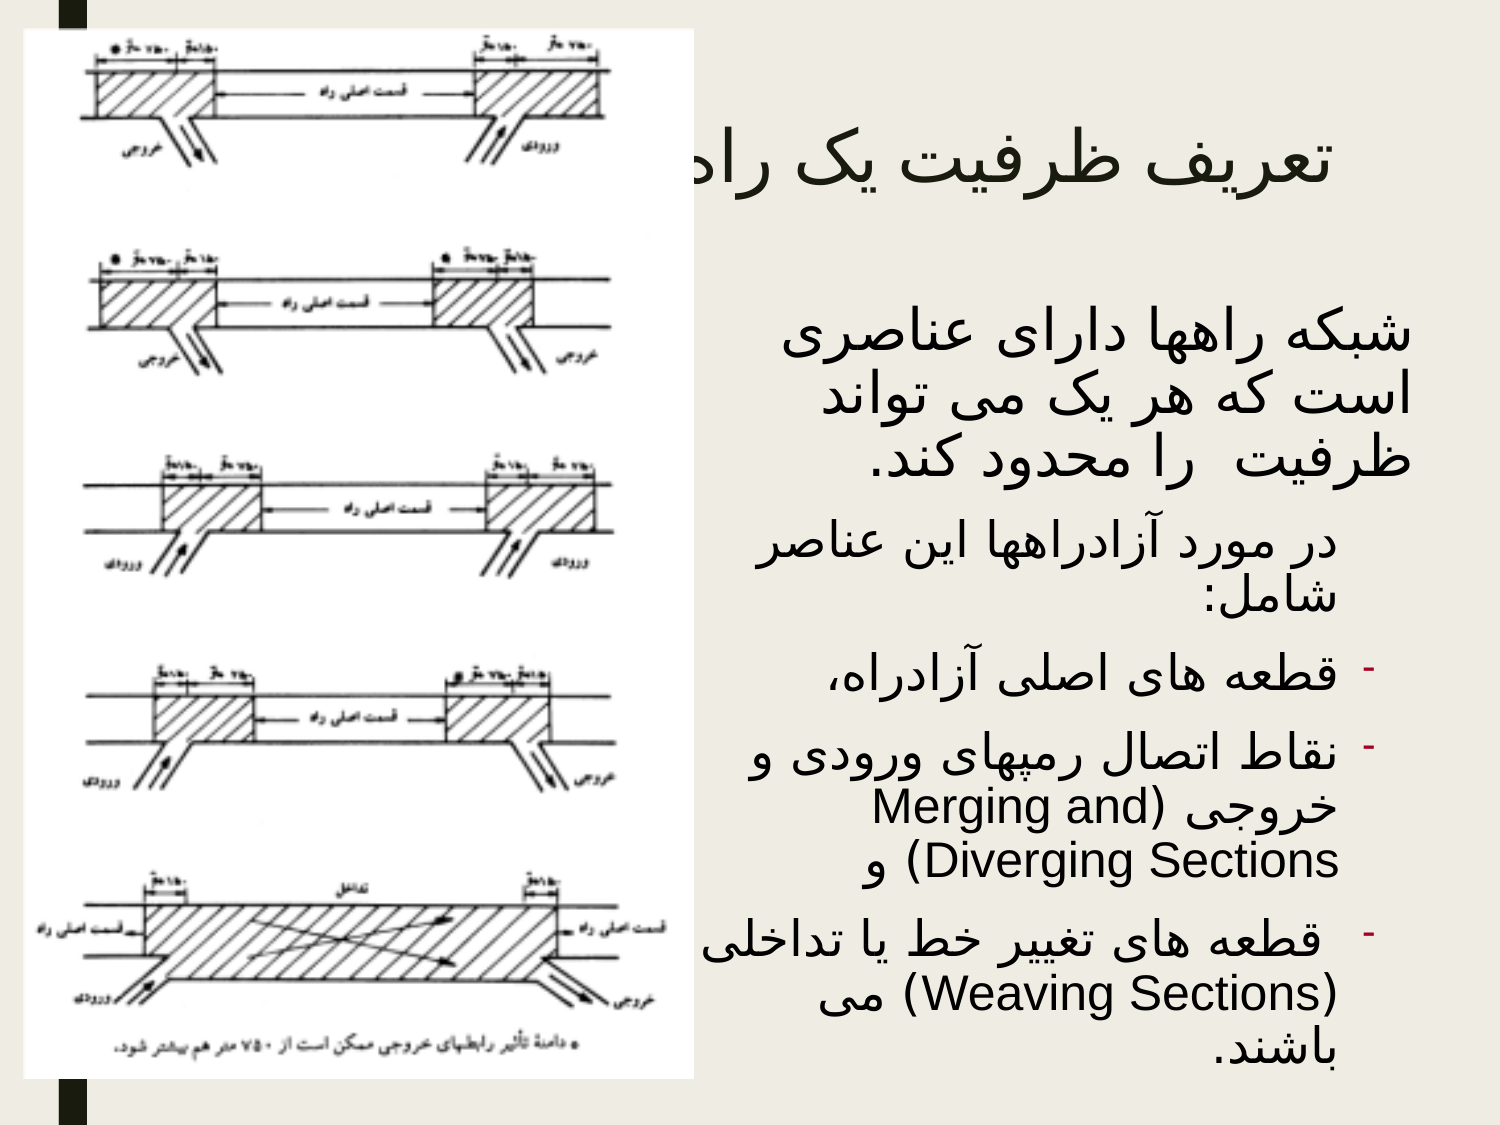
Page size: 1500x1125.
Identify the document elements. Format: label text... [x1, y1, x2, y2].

picture [23, 28, 694, 1079]
text_box شبکه راهها دارای عناصری است که هر یک می تواند ظرفیت را محدود کند. در مورد آزادراهها این عناصر شامل: قطعه های اصلی آزادراه، نقاط اتصال رمپهای ورودی و خروجی (Merging and Diverging Sections) و قطعه های تغییر خط یا تداخلی (Weaving Sections) می باشند. [679, 292, 1430, 1083]
title تعریف ظرفیت یک راه [694, 112, 1351, 292]
